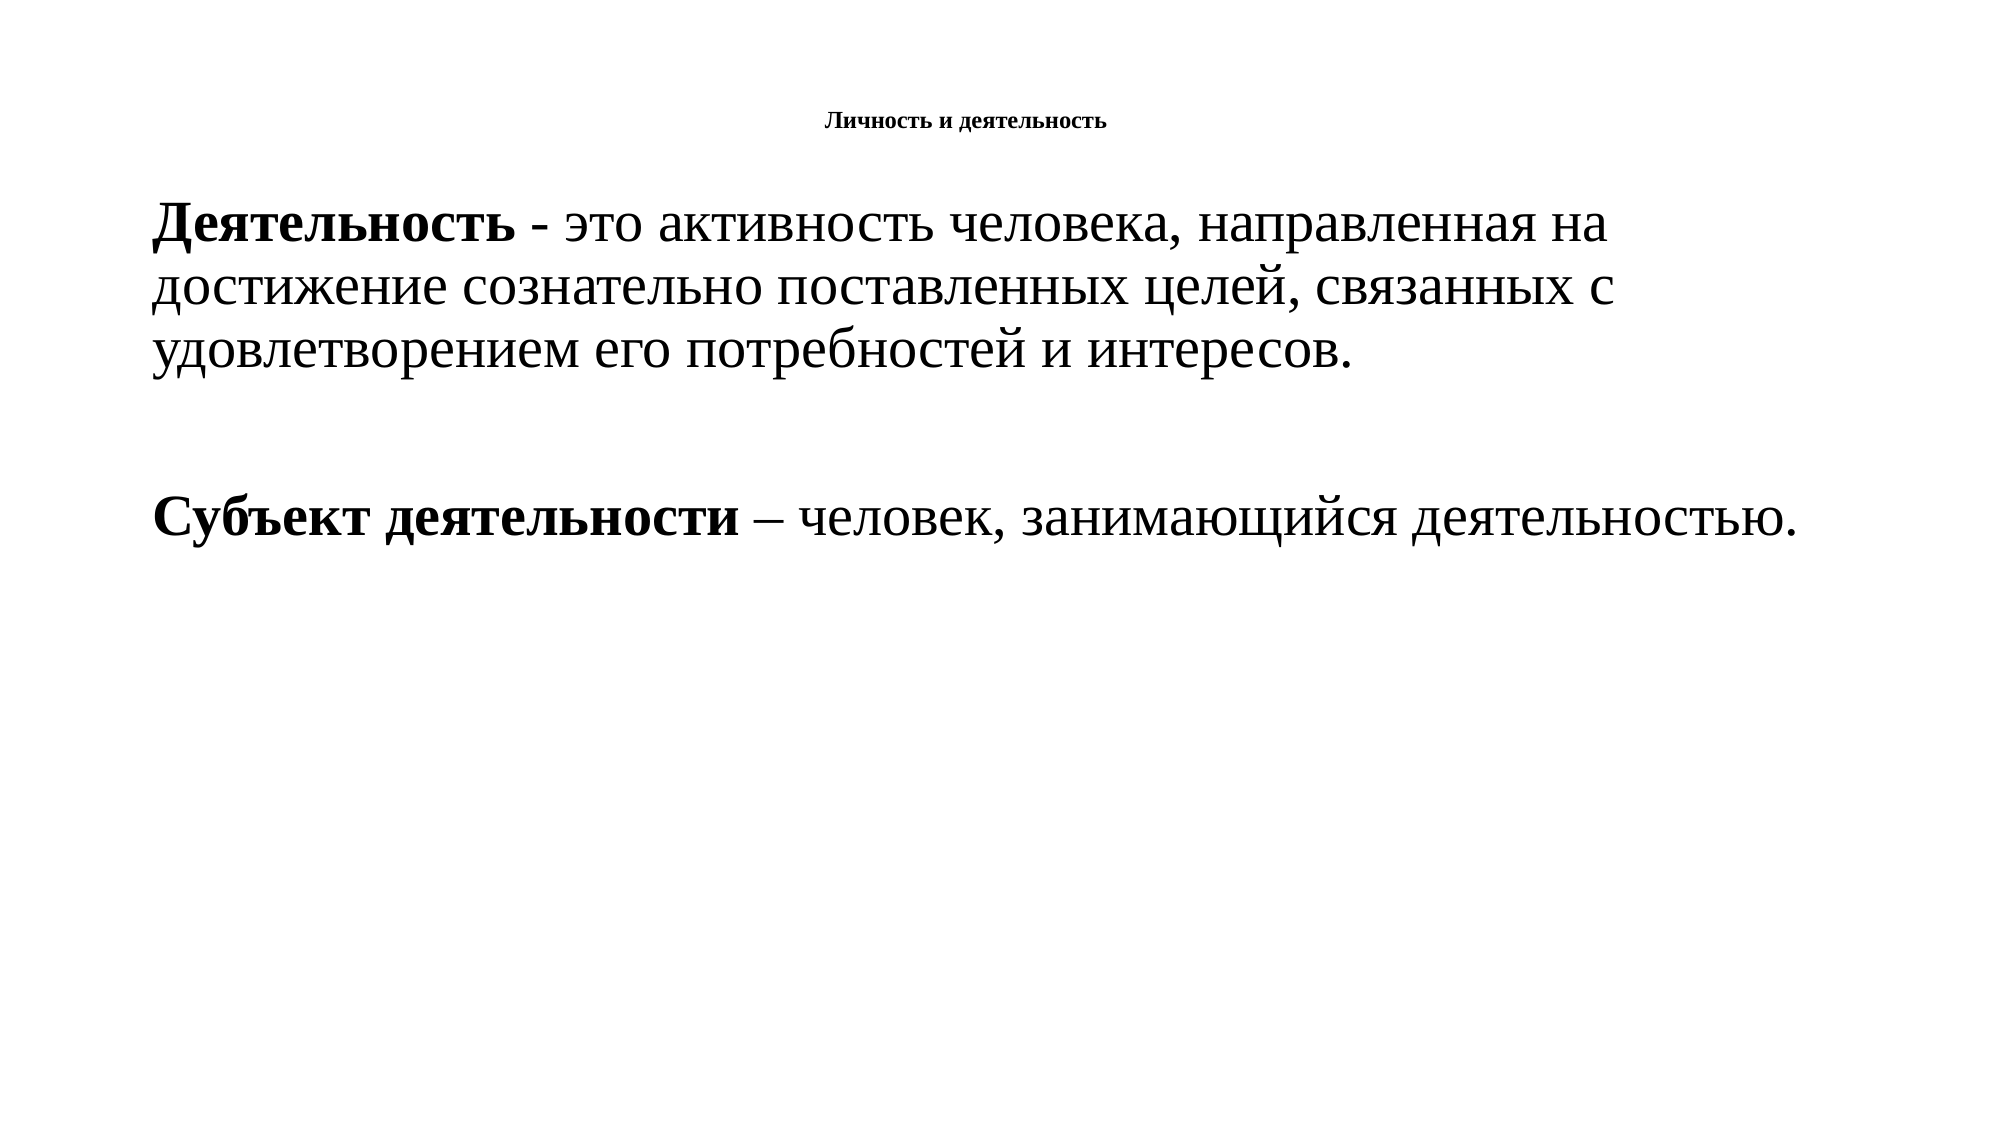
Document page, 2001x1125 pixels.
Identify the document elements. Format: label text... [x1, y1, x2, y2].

title Личность и деятельность [103, 99, 1829, 184]
list Деятельность - это активность человека, направленная на достижение сознательно поставленных целей, связанных с удовлетворением его потребностей и интересов. Субъект деятельности – человек, занимающийся деятельностью. [137, 183, 1863, 1014]
